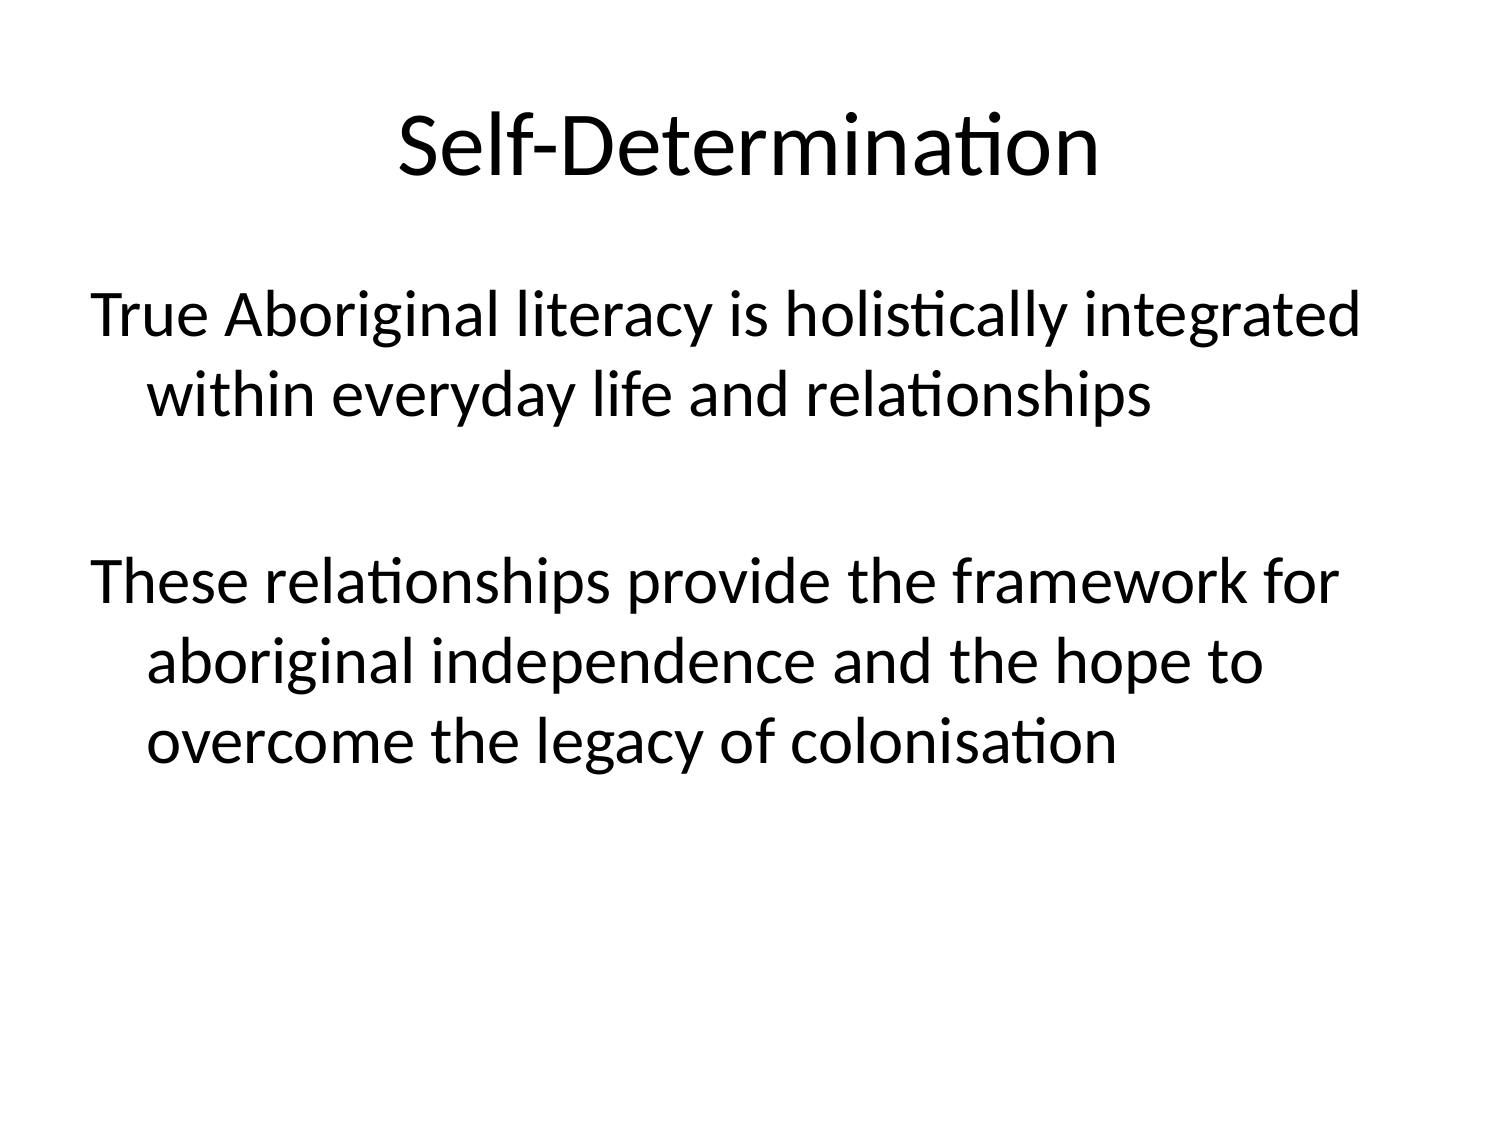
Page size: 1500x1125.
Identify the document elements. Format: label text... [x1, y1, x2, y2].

list True Aboriginal literacy is holistically integrated within everyday life and relationships These relationships provide the framework for aboriginal independence and the hope to overcome the legacy of colonisation [75, 262, 1425, 1005]
title Self-Determination [75, 45, 1425, 233]
